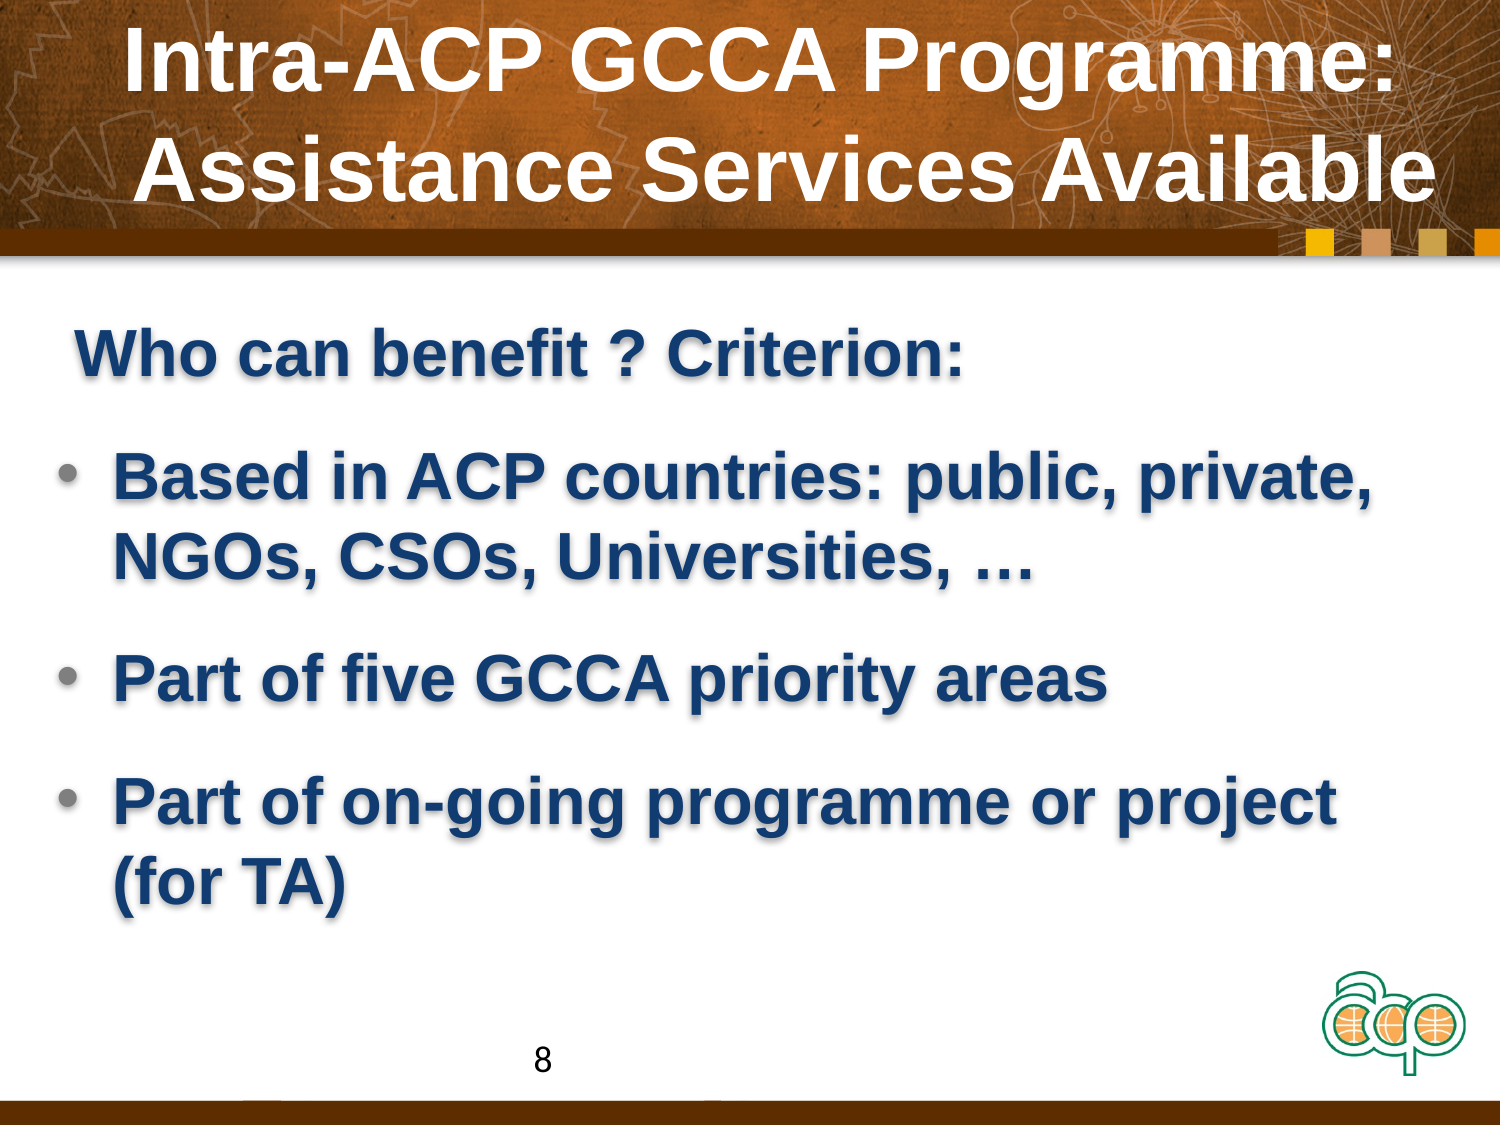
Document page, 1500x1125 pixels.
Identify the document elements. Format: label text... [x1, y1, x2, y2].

list Who can benefit ? Criterion: Based in ACP countries: public, private, NGOs, CSOs, Universities, … Part of five GCCA priority areas Part of on-going programme or project (for TA) [41, 302, 1412, 1125]
title Intra-ACP GCCA Programme: Assistance Services Available [74, 0, 1476, 185]
slide_number 8 [518, 1027, 869, 1071]
picture [0, 0, 1500, 1125]
